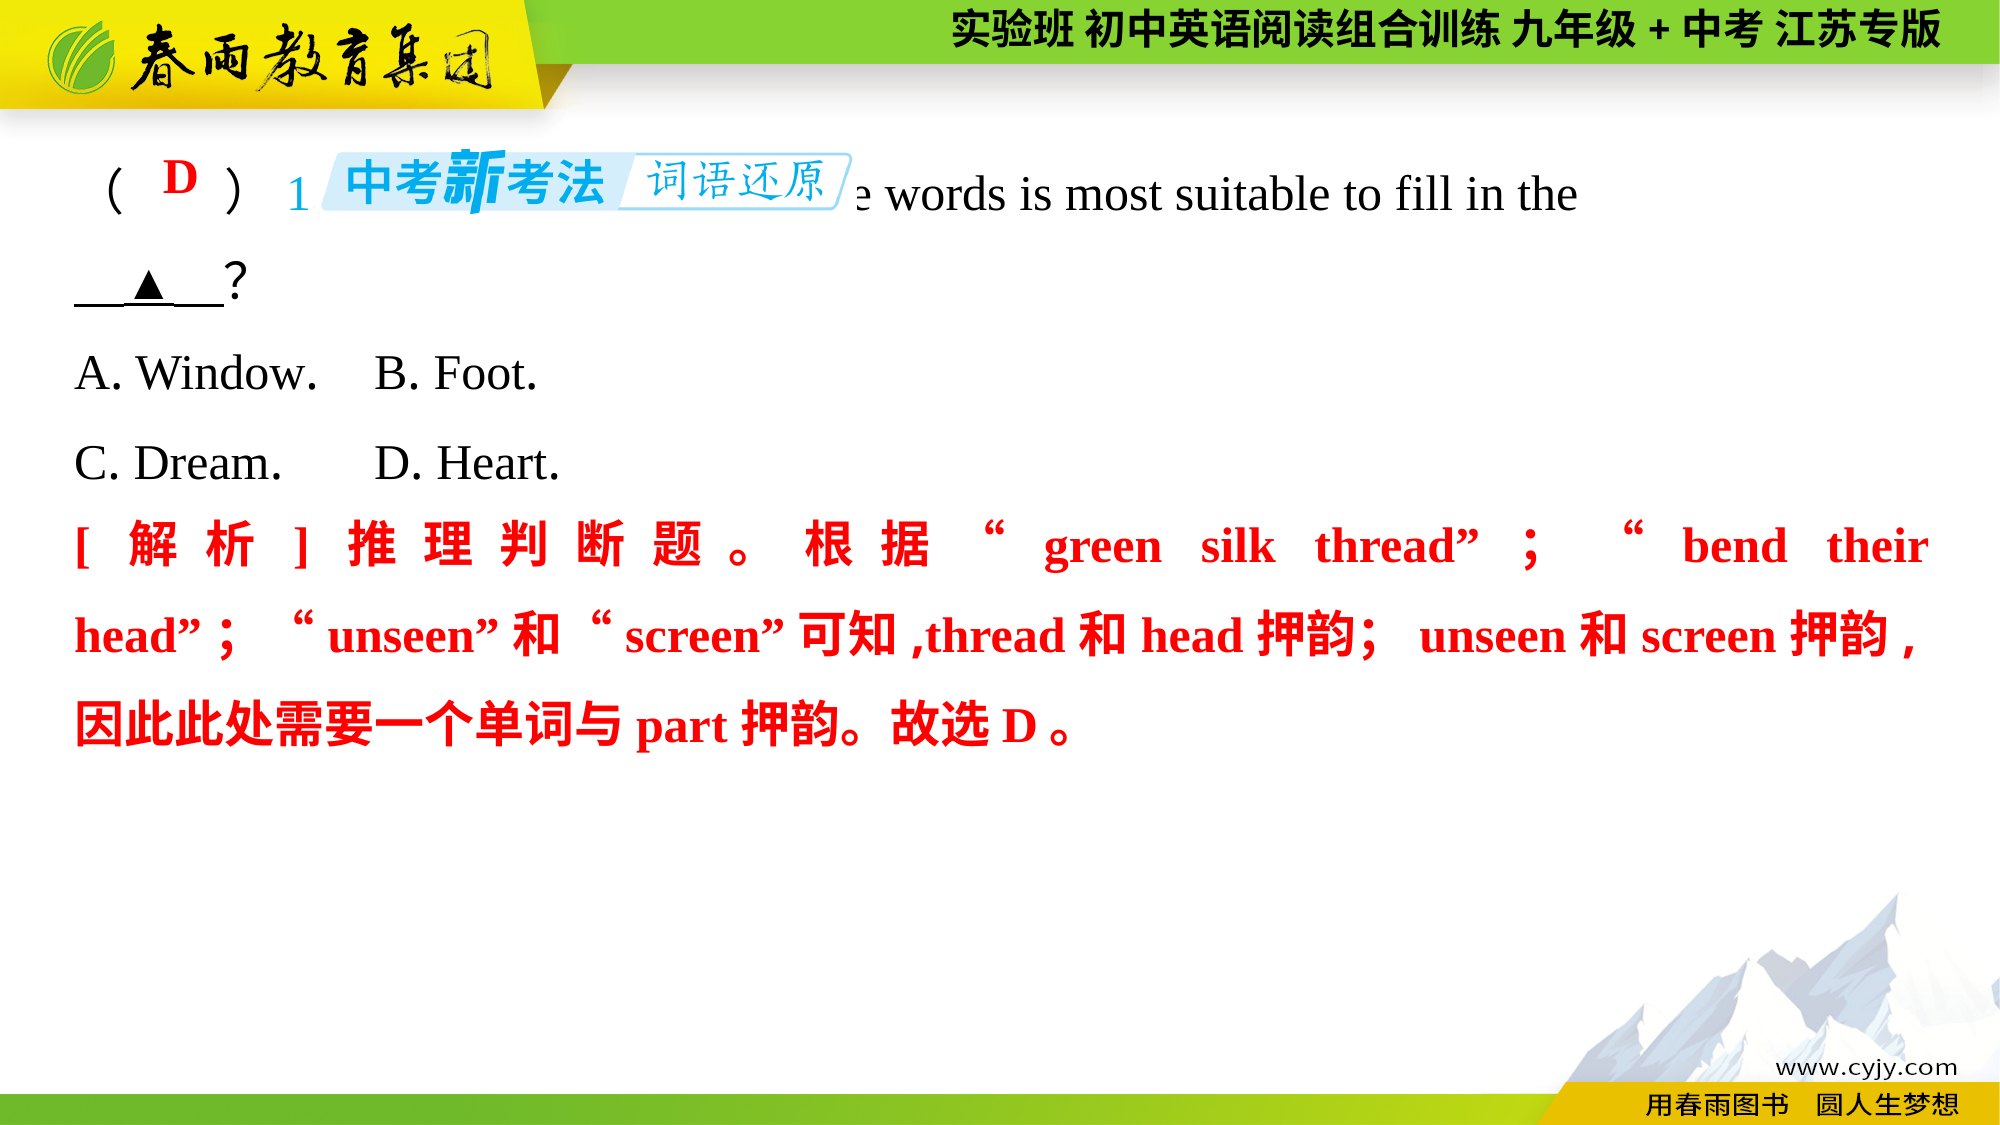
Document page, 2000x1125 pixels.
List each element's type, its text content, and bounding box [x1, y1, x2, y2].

text_box D [148, 136, 214, 211]
list （ ）1. Which of the words is most suitable to fill in the ▲ ？ A. Window. B. Foot. C. Dream. D. Heart. [59, 122, 1944, 475]
text_box [解析]推理判断题。根据“green silk thread”；“bend their head”；“unseen”和“screen”可知,thread和head押韵；unseen和screen押韵,因此此处需要一个单词与part押韵。故选D。 [59, 475, 1944, 761]
picture [0, 0, 2000, 1125]
